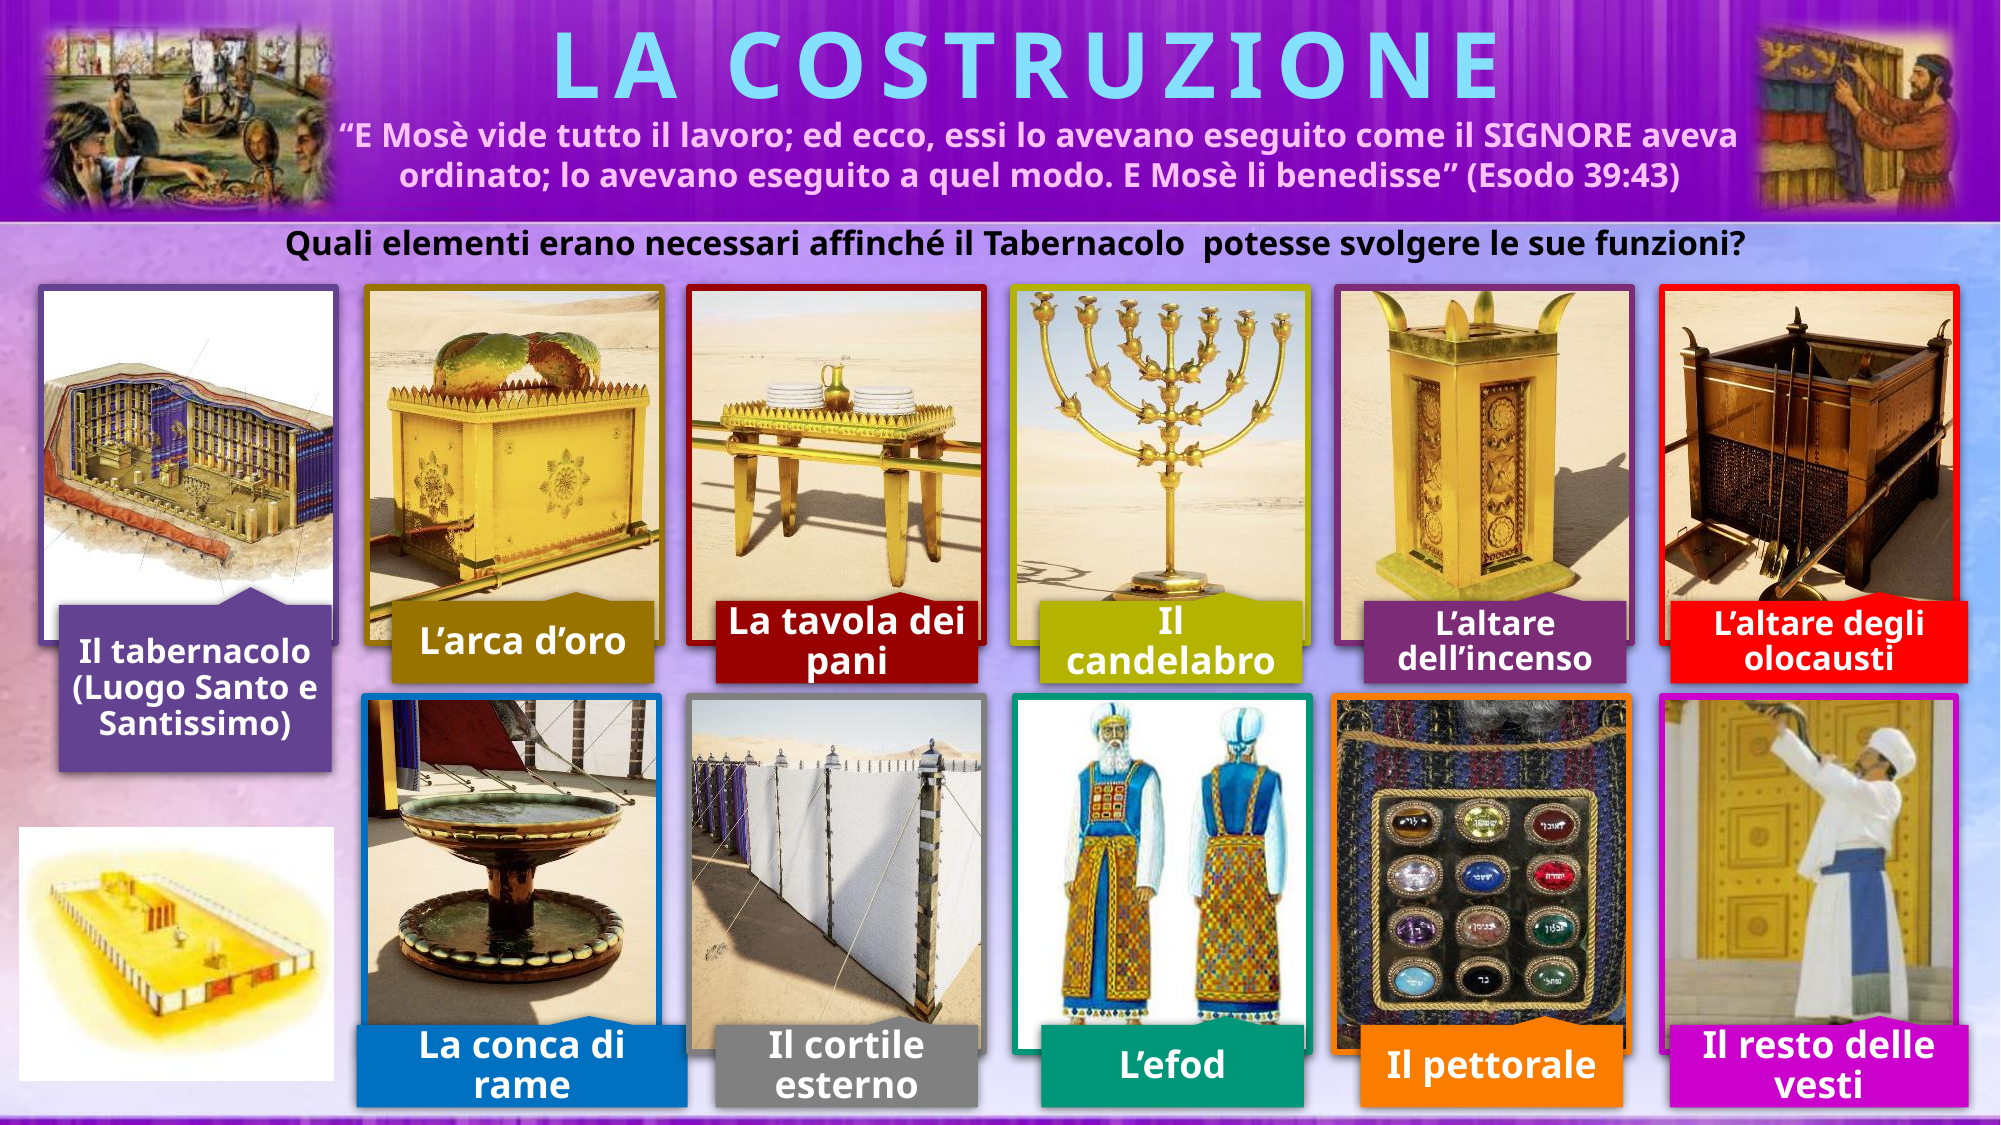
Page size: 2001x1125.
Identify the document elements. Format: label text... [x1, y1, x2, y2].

picture [0, 0, 2001, 1125]
text_box LA COSTRUZIONE [346, 0, 1743, 107]
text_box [40, 287, 1970, 1111]
text_box “E Mosè vide tutto il lavoro; ed ecco, essi lo avevano eseguito come il SIGNORE aveva ordinato; lo avevano eseguito a quel modo. E Mosè li benedisse” (Esodo 39:43) [347, 107, 1741, 202]
text_box Quali elementi erano necessari affinché il Tabernacolo potesse svolgere le sue funzioni? [64, 215, 1969, 270]
